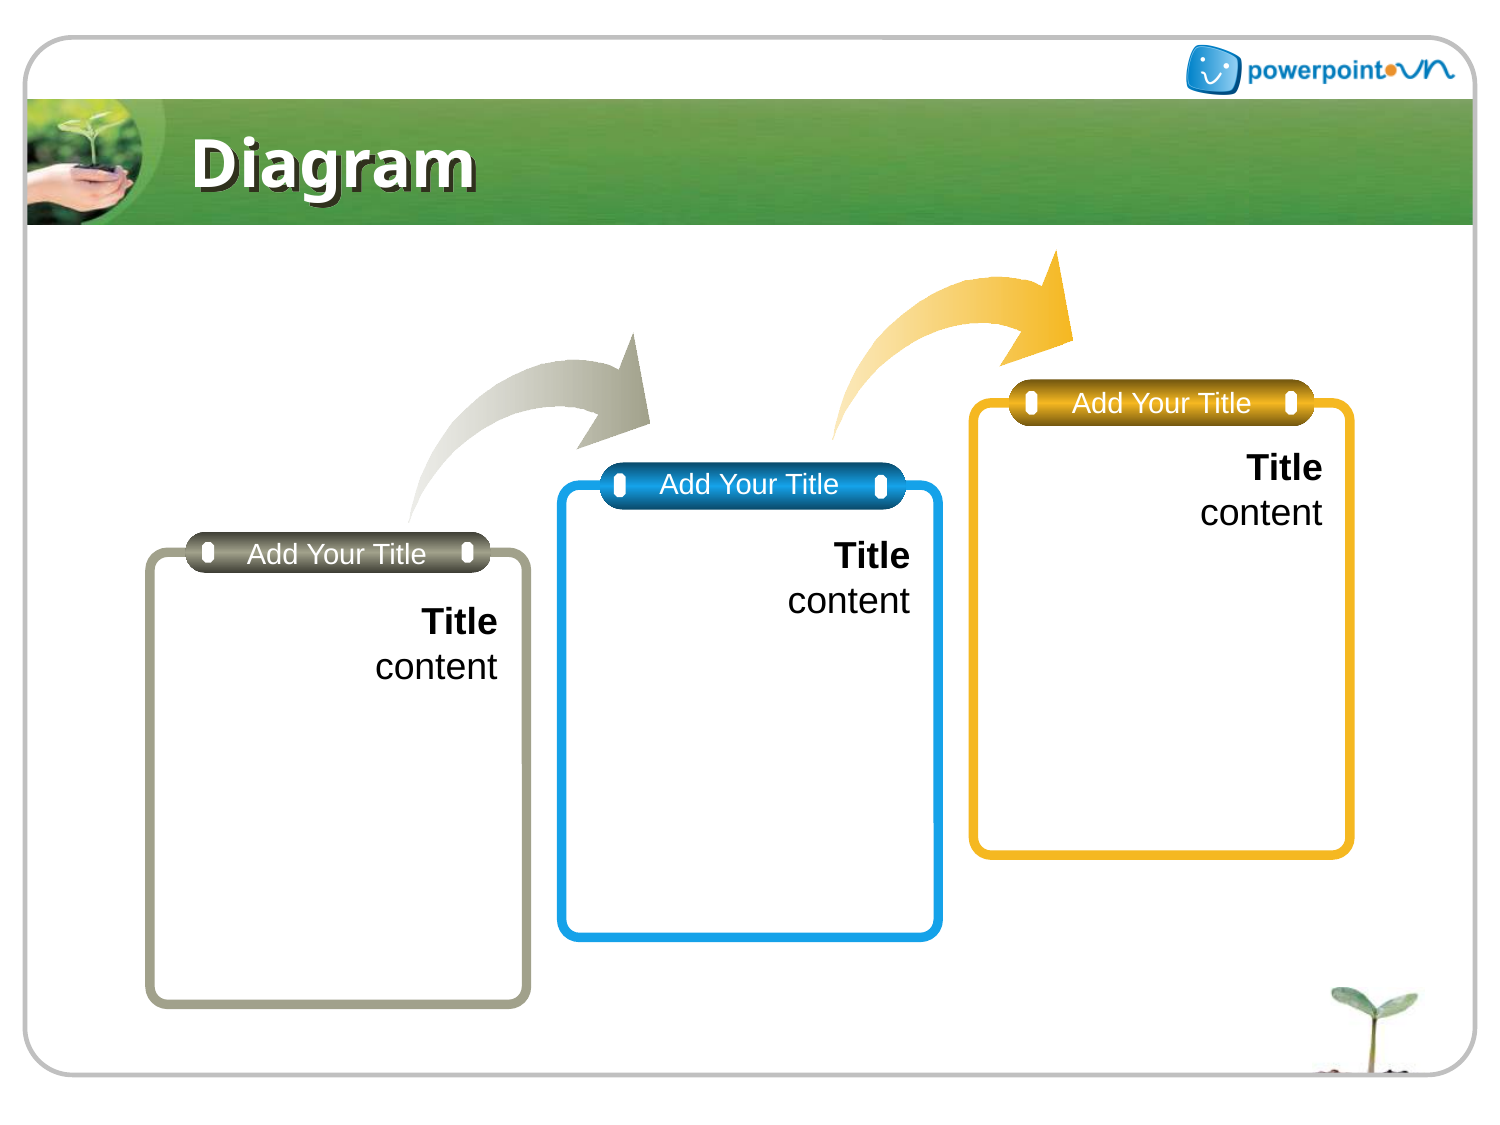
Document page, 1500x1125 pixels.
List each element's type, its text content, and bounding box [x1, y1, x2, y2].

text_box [149, 249, 1350, 1005]
picture [1183, 43, 1466, 96]
picture [28, 99, 1472, 225]
picture [1312, 987, 1425, 1072]
title Diagram [174, 117, 1429, 205]
